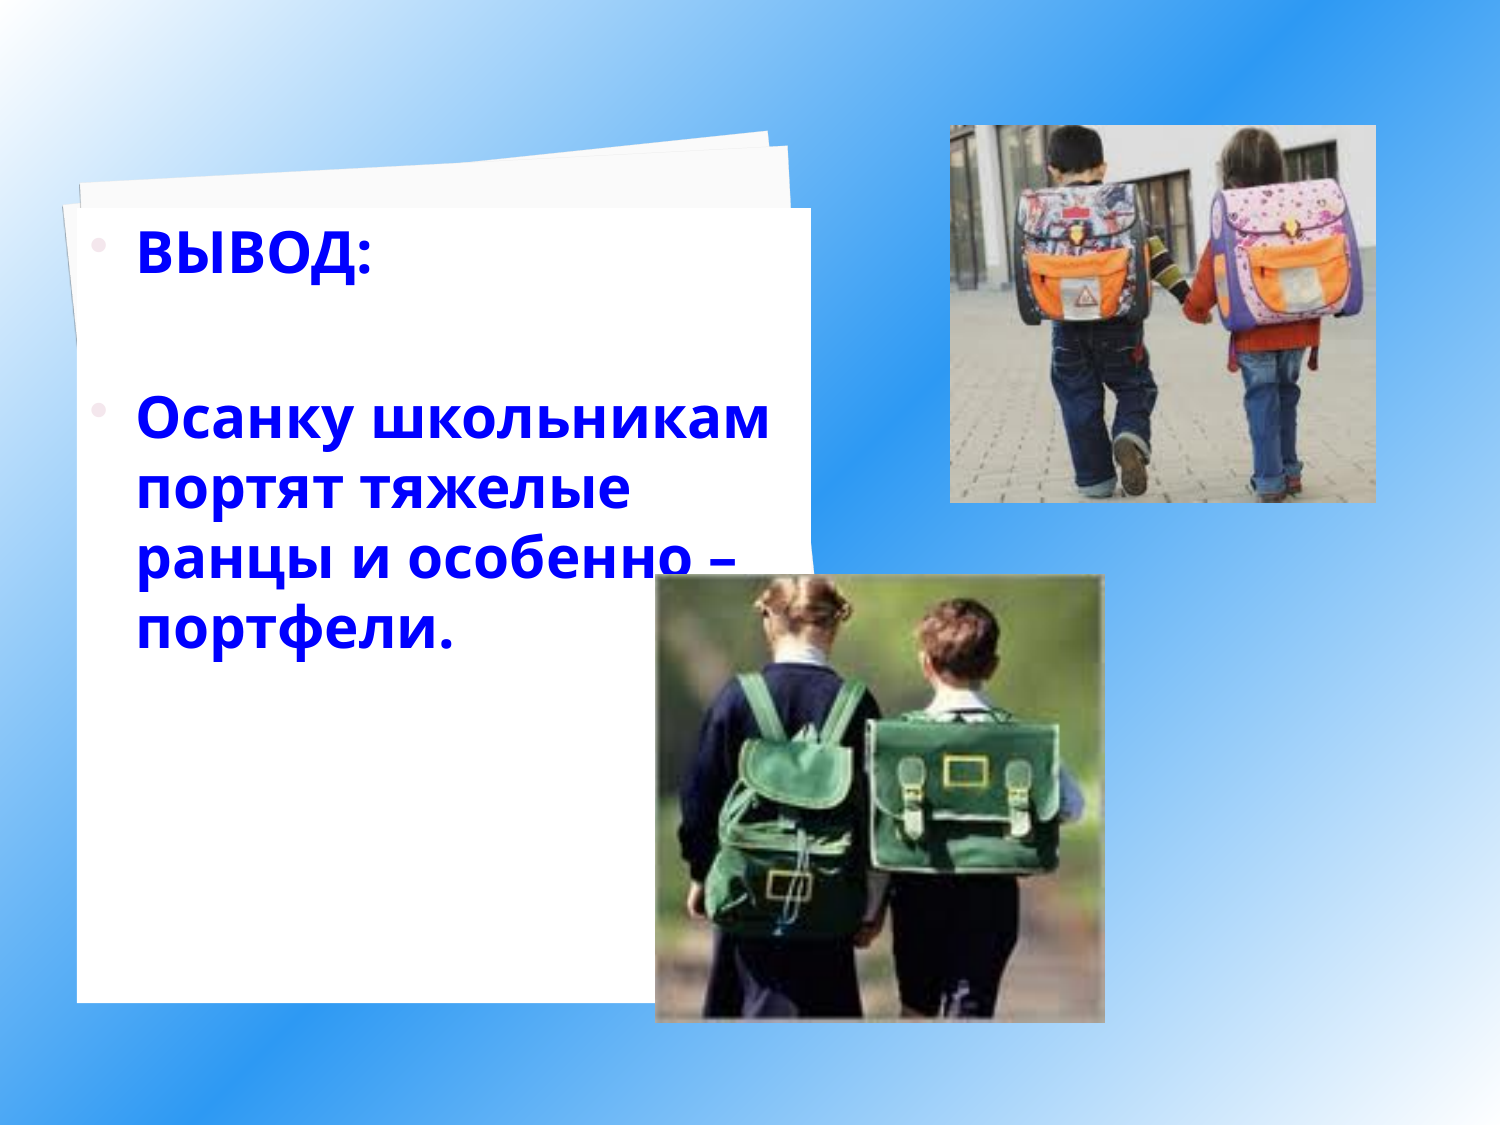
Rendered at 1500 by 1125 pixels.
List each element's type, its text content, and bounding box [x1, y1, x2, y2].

picture [950, 125, 1377, 503]
picture [655, 573, 1105, 1024]
text_box ВЫВОД: Осанку школьникам портят тяжелые ранцы и особенно – портфели. [76, 208, 811, 1004]
